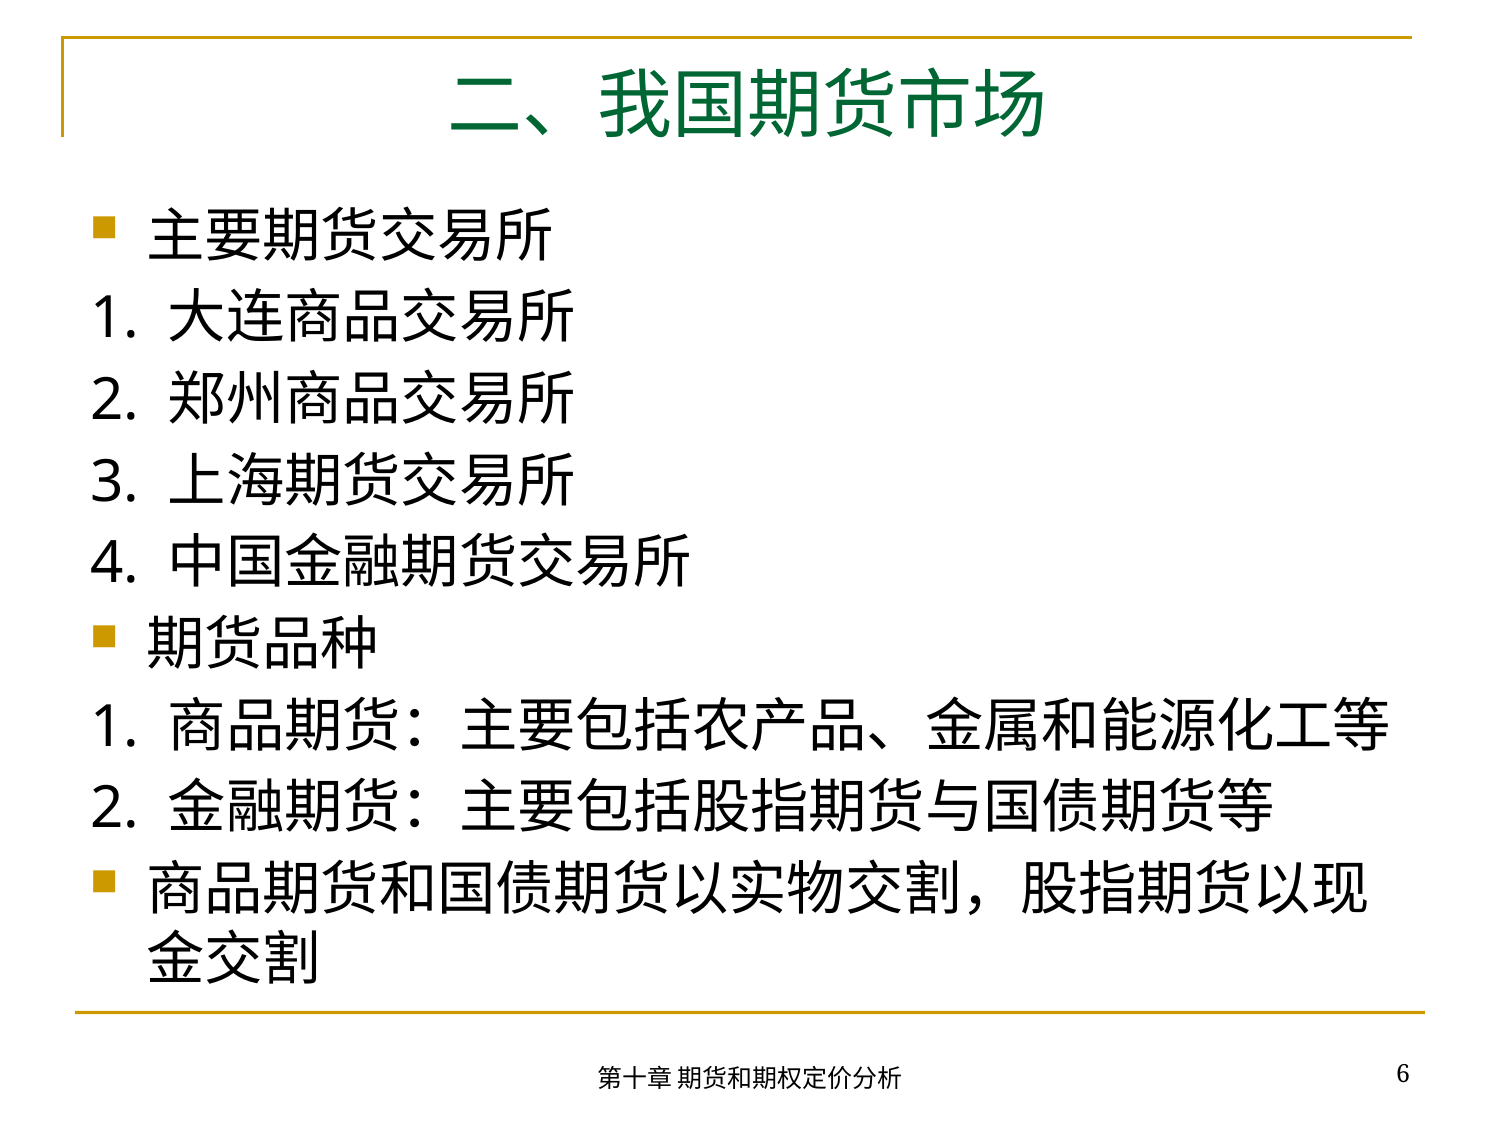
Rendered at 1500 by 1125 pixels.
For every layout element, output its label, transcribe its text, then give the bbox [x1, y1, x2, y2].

text_box 主要期货交易所 1. 大连商品交易所 2. 郑州商品交易所 3. 上海期货交易所 4. 中国金融期货交易所 期货品种 1. 商品期货：主要包括农产品、金属和能源化工等 2. 金融期货：主要包括股指期货与国债期货等 商品期货和国债期货以实物交割，股指期货以现金交割 [74, 190, 1425, 1037]
slide_number 6 [1074, 1037, 1425, 1100]
footer 第十章 期货和期权定价分析 [512, 1037, 988, 1100]
title 二、我国期货市场 [112, 48, 1382, 179]
